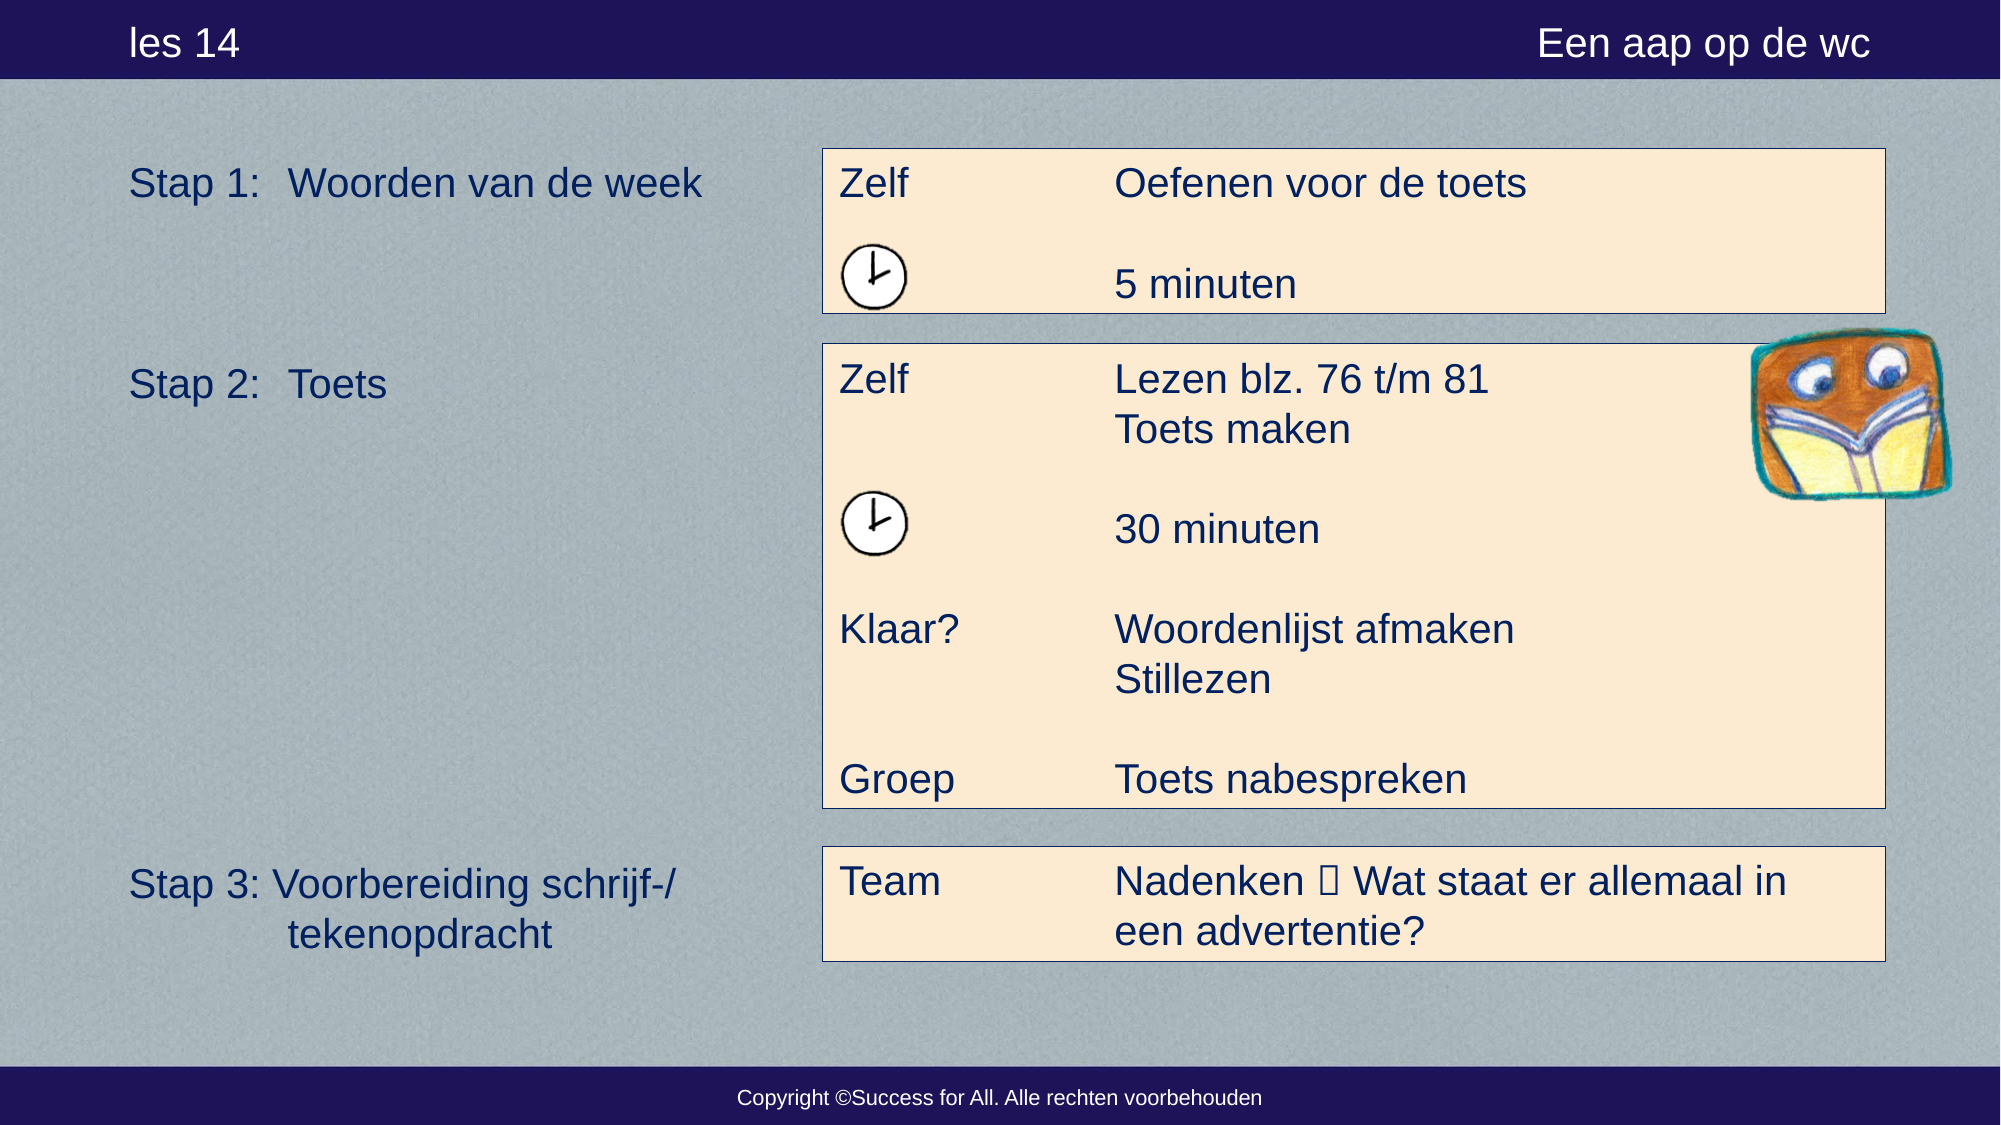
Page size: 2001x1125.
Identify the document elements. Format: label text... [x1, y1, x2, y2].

text_box Zelf Lezen blz. 76 t/m 81 Toets maken 30 minuten Klaar? Woordenlijst afmaken Stillezen Groep Toets nabespreken [822, 343, 1886, 809]
text_box Team Nadenken  Wat staat er allemaal in een advertentie? [822, 846, 1886, 962]
text_box Stap 1: Woorden van de week Stap 2: Toets Stap 3: Voorbereiding schrijf-/ tekenopdracht [114, 148, 907, 964]
text_box Copyright ©Success for All. Alle rechten voorbehouden [0, 1076, 2000, 1125]
text_box Een aap op de wc [999, 8, 1886, 73]
picture [0, 0, 2001, 1125]
text_box les 14 [114, 8, 354, 73]
text_box Zelf Oefenen voor de toets 5 minuten [822, 148, 1886, 314]
